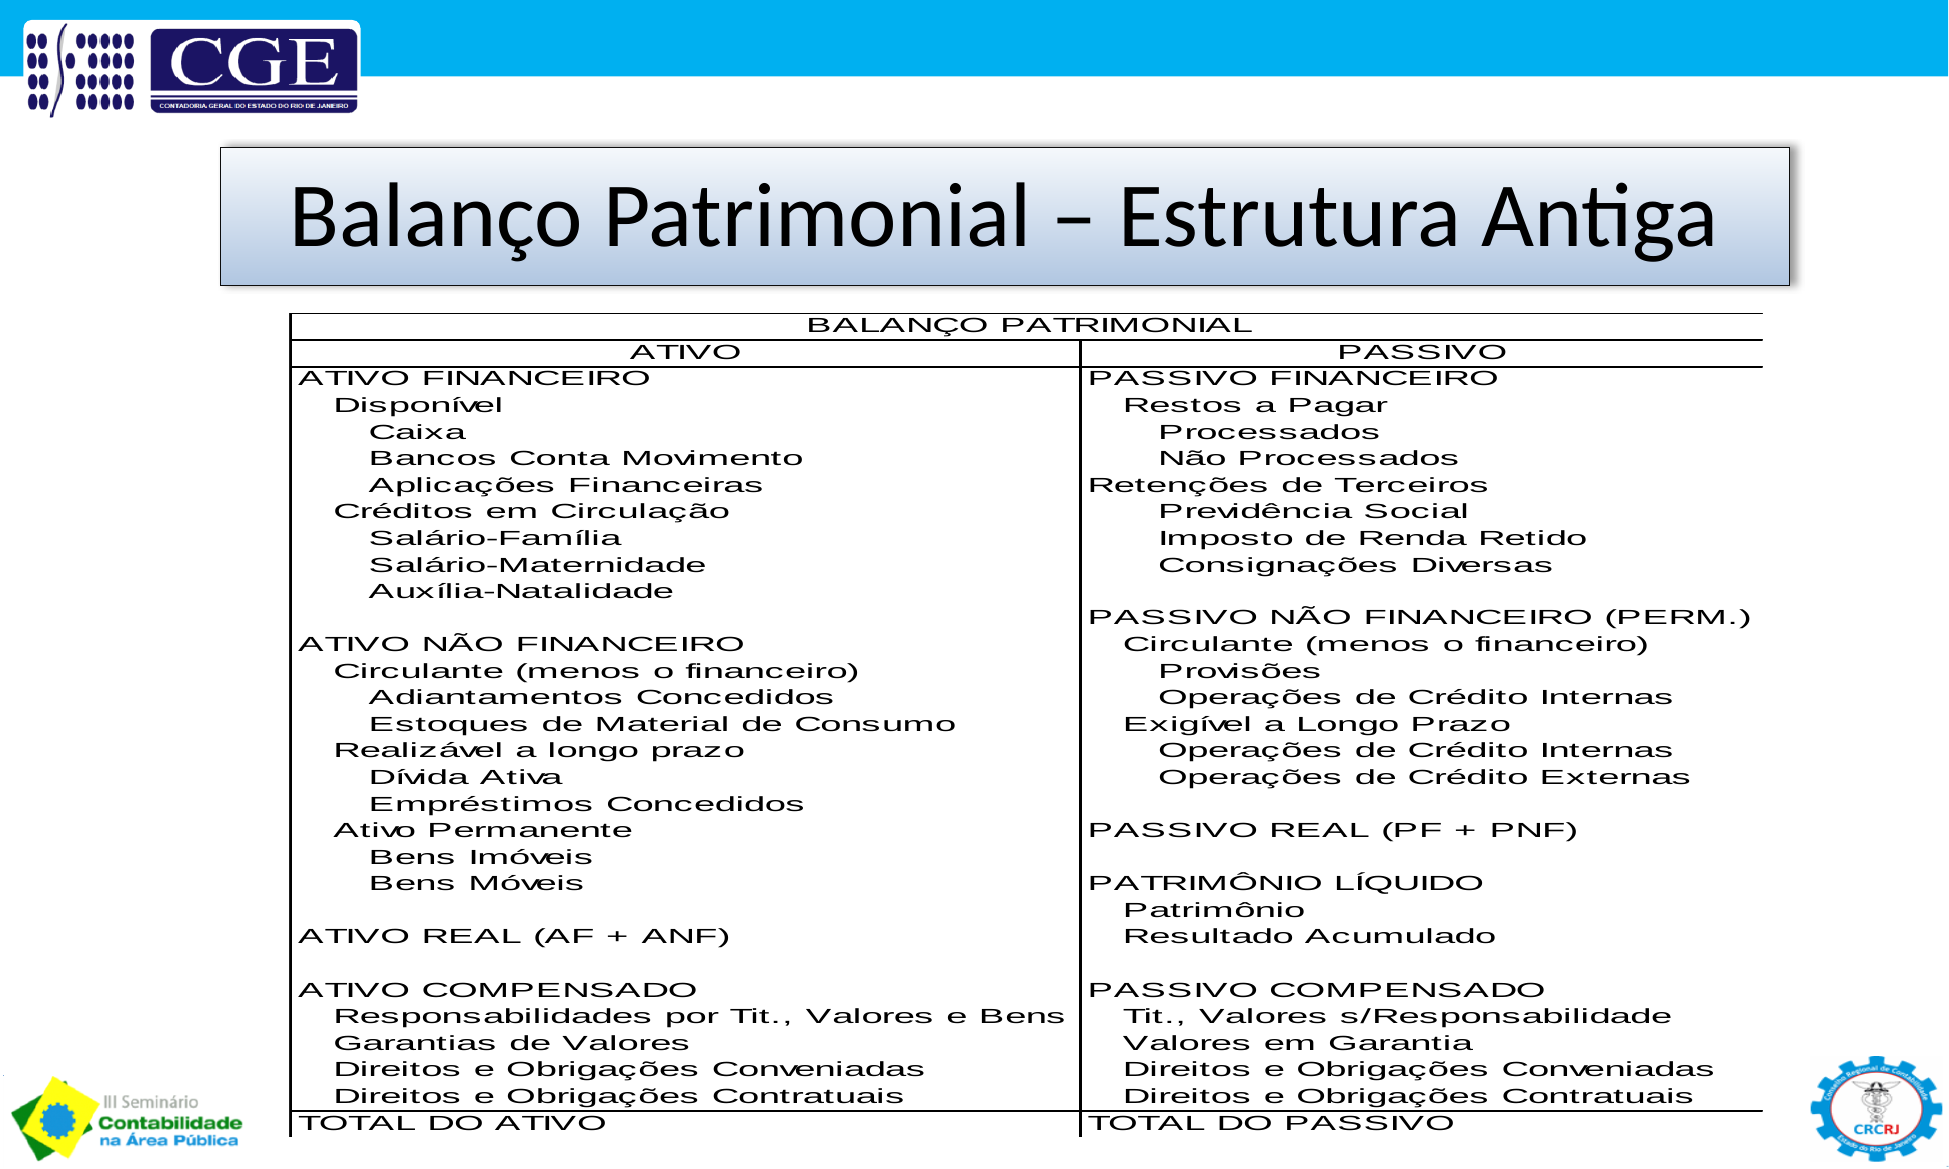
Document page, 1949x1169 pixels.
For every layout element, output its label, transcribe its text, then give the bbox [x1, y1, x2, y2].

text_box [289, 312, 1766, 1139]
text_box Balanço Patrimonial – Estrutura Antiga [220, 147, 1790, 286]
picture [1803, 1056, 1949, 1167]
picture [23, 20, 361, 118]
picture [3, 1075, 254, 1168]
